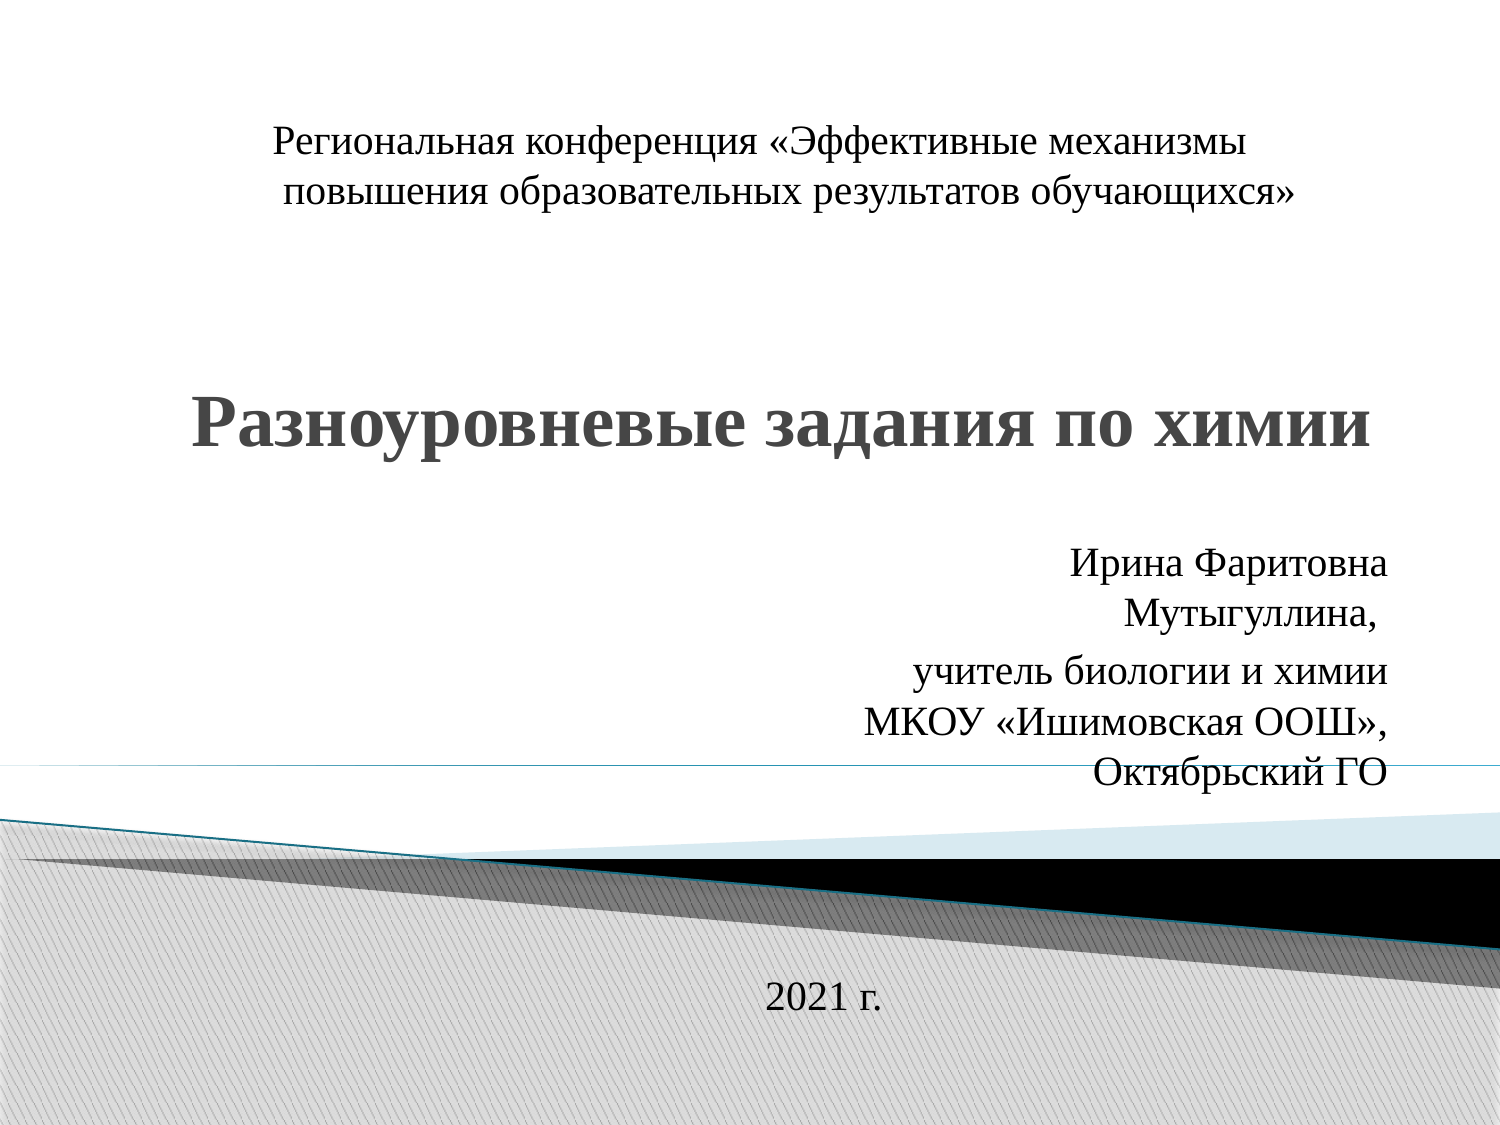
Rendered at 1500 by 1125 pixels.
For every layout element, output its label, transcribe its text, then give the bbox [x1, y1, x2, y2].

text_box Региональная конференция «Эффективные механизмы повышения образовательных результатов обучающихся» [257, 105, 1419, 221]
title Разноуровневые задания по химии [128, 257, 1388, 469]
picture [5, 859, 1500, 989]
subtitle Ирина Фаритовна Мутыгуллина, учитель биологии и химии МКОУ «Ишимовская ООШ», Октябрьский ГО [832, 527, 1407, 925]
text_box 2021 г. [750, 960, 898, 1026]
